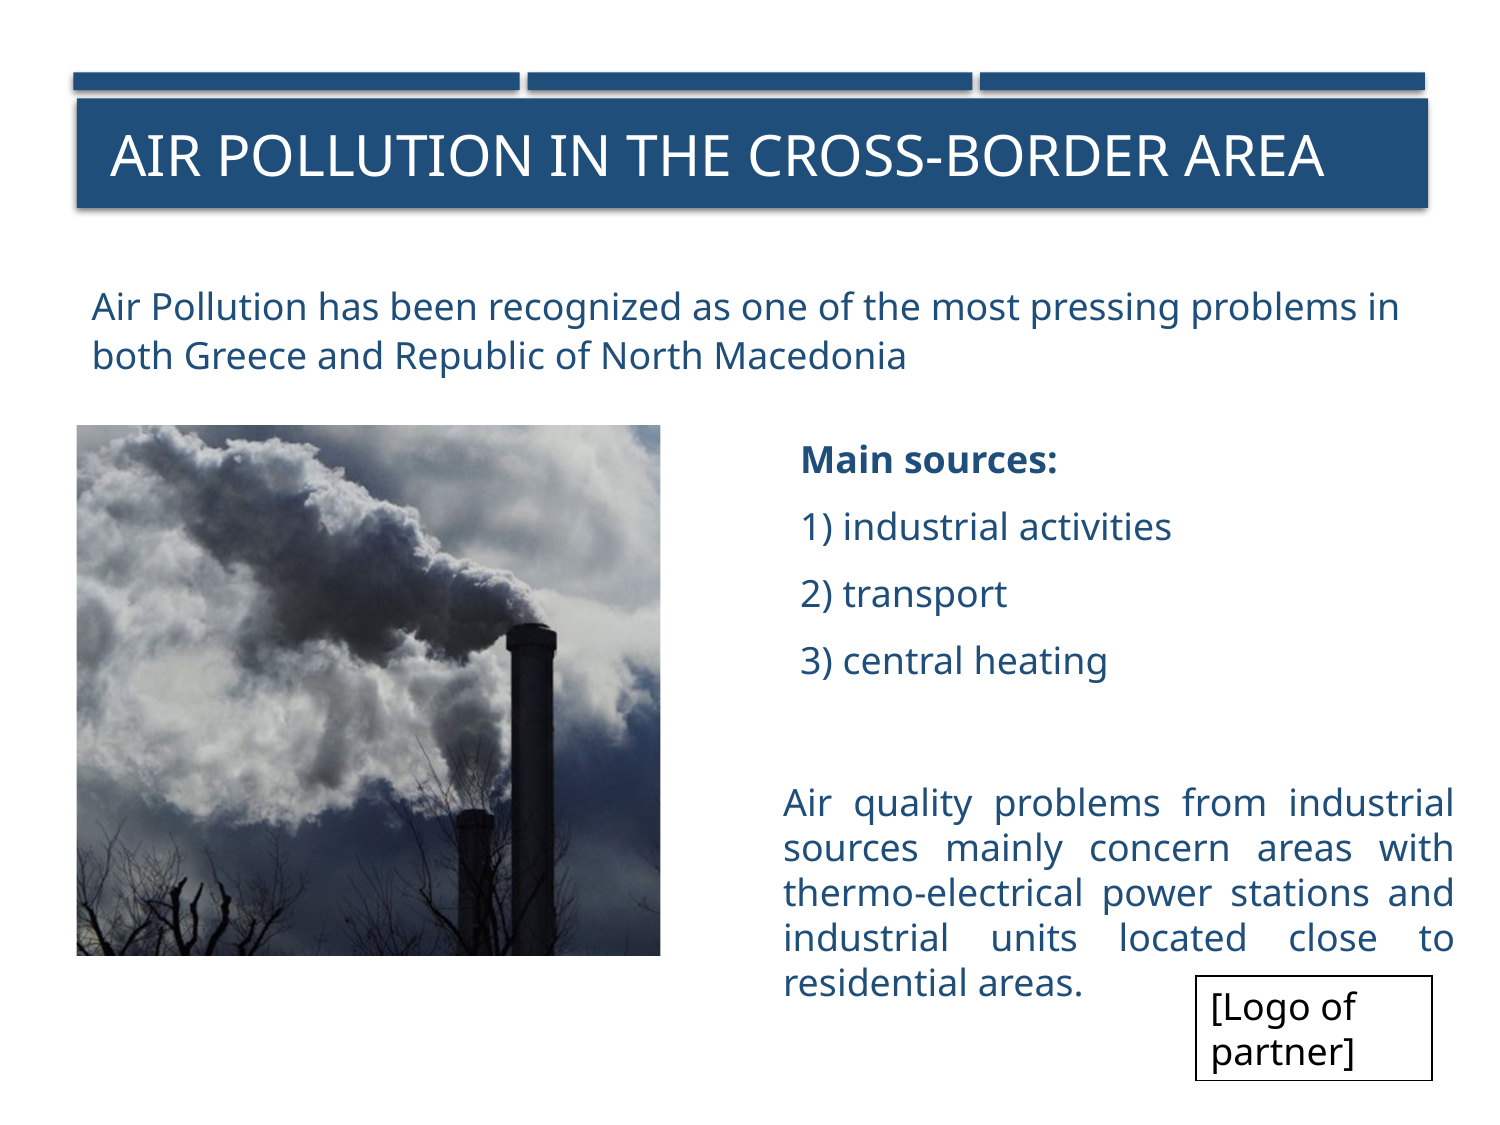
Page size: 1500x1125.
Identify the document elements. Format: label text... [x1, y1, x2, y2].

text_box Main sources: 1) industrial activities 2) transport 3) central heating [785, 424, 1237, 690]
title Air pollution in the cross-border area [95, 111, 1406, 196]
list Air Pollution has been recognized as one of the most pressing problems in both Greece and Republic of North Macedonia [76, 247, 1424, 409]
picture [76, 425, 661, 956]
text_box Air quality problems from industrial sources mainly concern areas with thermo-electrical power stations and industrial units located close to residential areas. [768, 771, 1471, 1012]
